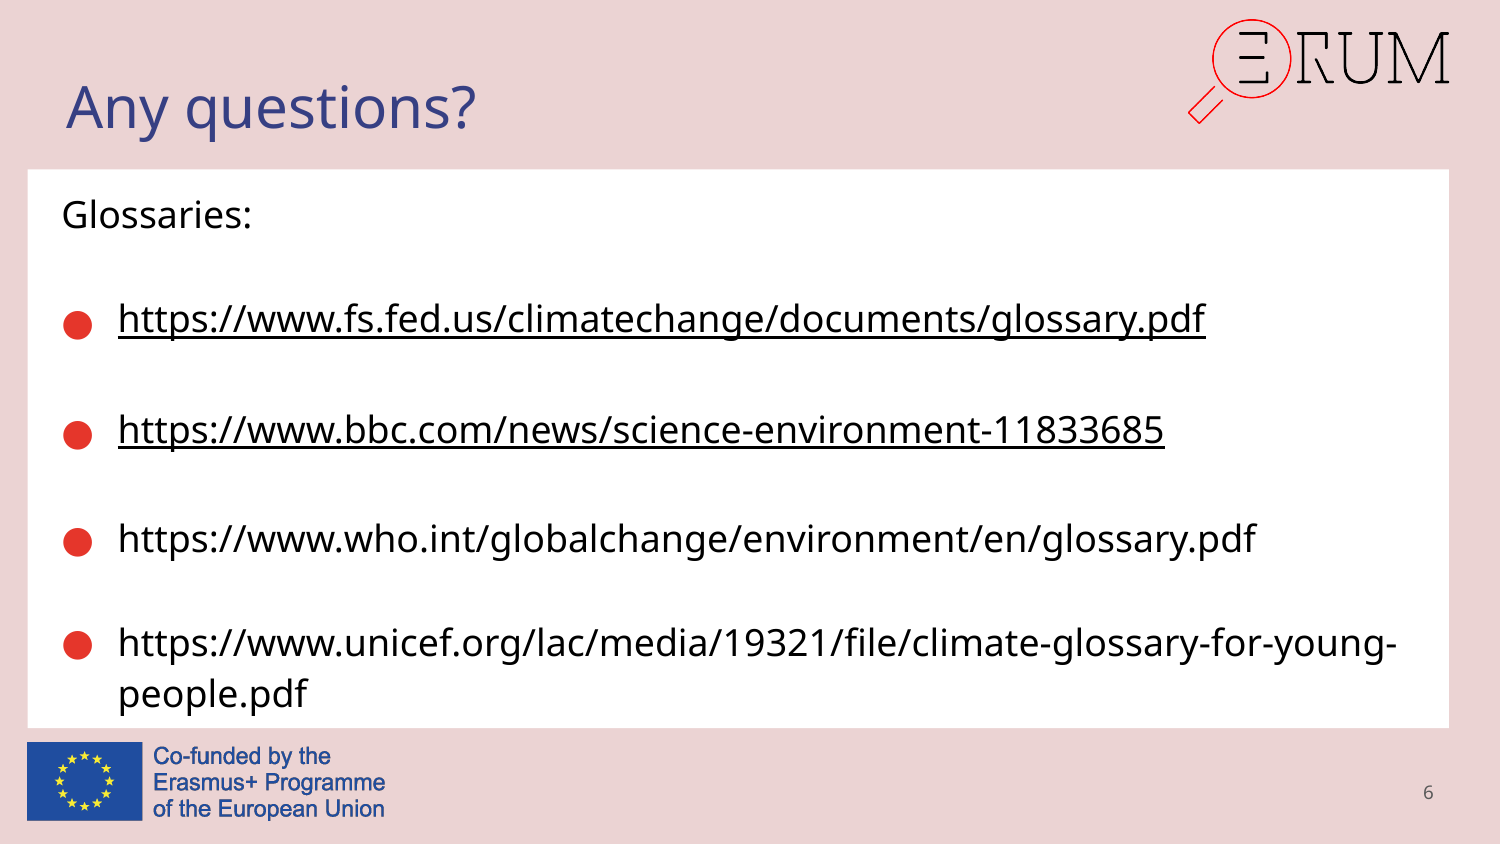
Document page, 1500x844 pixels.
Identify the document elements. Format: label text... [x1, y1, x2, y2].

list Glossaries: https://www.fs.fed.us/climatechange/documents/glossary.pdf https://www.bbc.com/news/science-environment-11833685 https://www.who.int/globalchange/environment/en/glossary.pdf https://www.unicef.org/lac/media/19321/file/climate-glossary-for-young-people.pdf [27, 169, 1449, 729]
title Any questions? [51, 55, 1168, 150]
picture [1136, 0, 1500, 137]
slide_number 6 [1358, 761, 1449, 826]
picture [27, 742, 385, 821]
